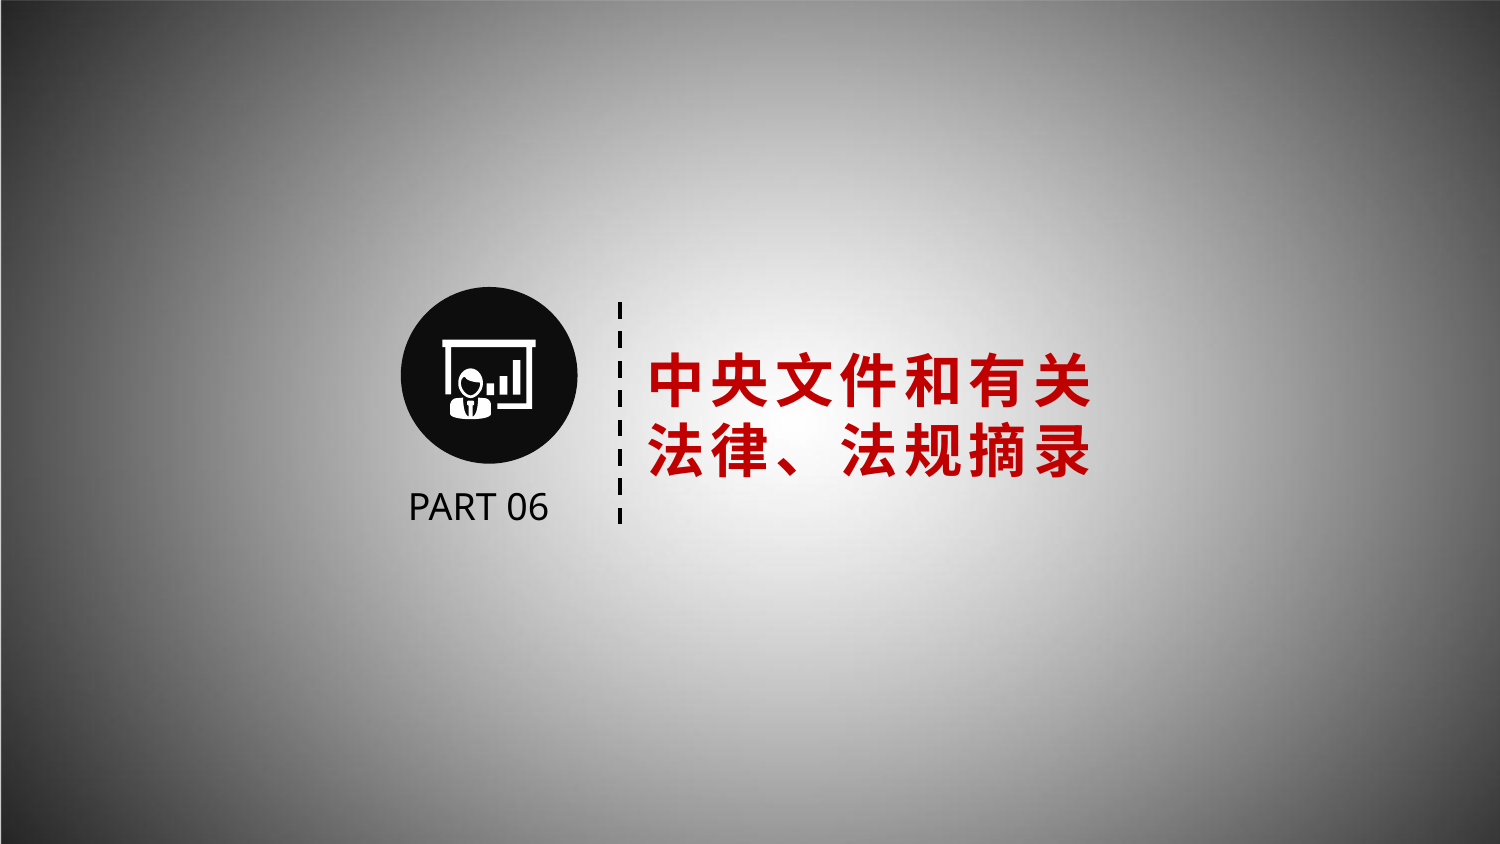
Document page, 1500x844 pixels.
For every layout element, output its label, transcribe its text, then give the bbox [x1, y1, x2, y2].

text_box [400, 286, 578, 464]
text_box PART 06 [408, 482, 572, 528]
text_box 中央文件和有关 法律、法规摘录 [631, 337, 1107, 492]
picture [2, 1, 1500, 844]
